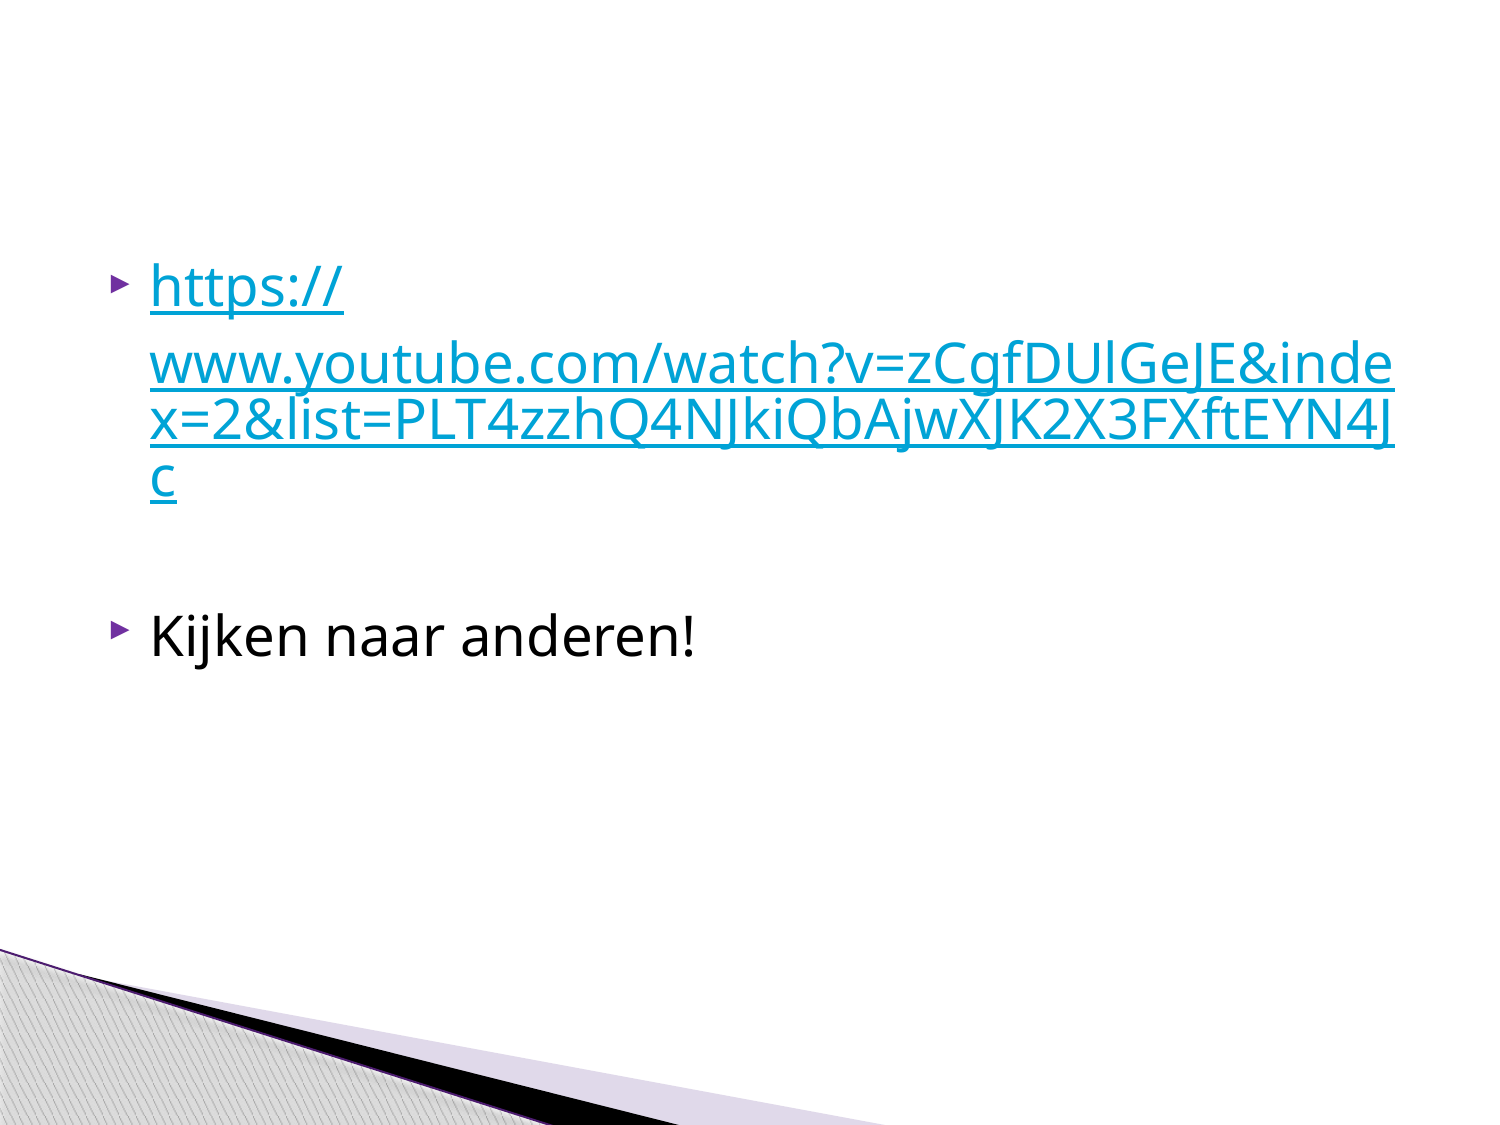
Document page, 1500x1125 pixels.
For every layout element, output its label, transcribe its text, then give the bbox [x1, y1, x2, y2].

list https://www.youtube.com/watch?v=zCgfDUlGeJE&index=2&list=PLT4zzhQ4NJkiQbAjwXJK2X3FXftEYN4Jc Kijken naar anderen! [75, 243, 1425, 986]
